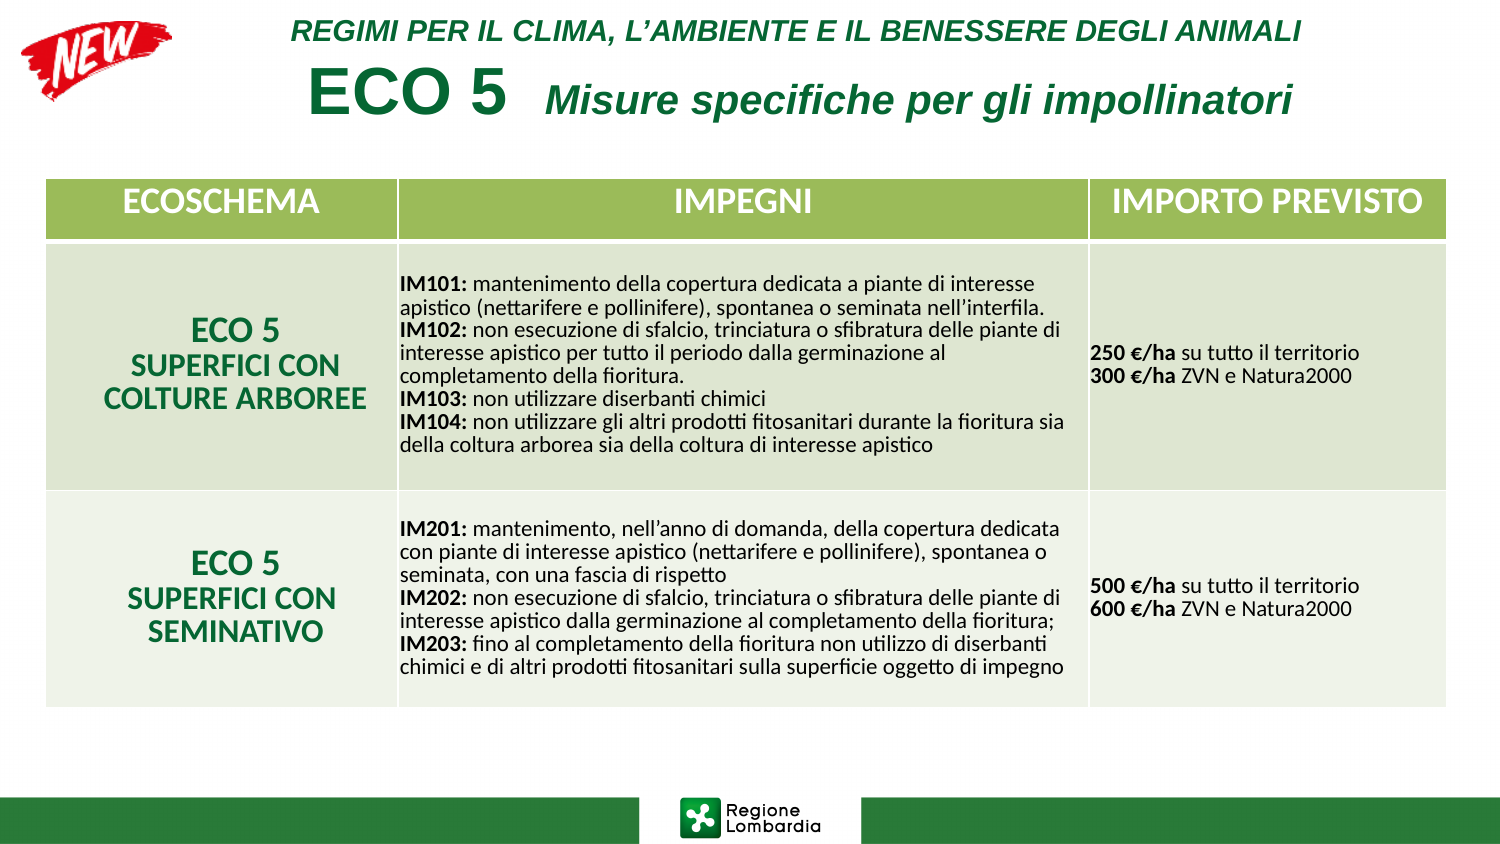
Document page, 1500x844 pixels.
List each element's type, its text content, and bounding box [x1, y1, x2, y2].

subtitle [0, 167, 1500, 775]
table_cell 500 €/ha su tutto il territorio 600 €/ha ZVN e Natura2000 [1090, 491, 1446, 707]
table_cell ECO 5 SUPERFICI CON COLTURE ARBOREE [46, 244, 397, 490]
table_header IMPEGNI [399, 179, 1088, 239]
picture [0, 0, 1500, 167]
picture [0, 775, 1500, 844]
table_header IMPORTO PREVISTO [1090, 179, 1446, 239]
table_cell IM101: mantenimento della copertura dedicata a piante di interesse apistico (nettarifere e pollinifere), spontanea o seminata nell’interfila. IM102: non esecuzione di sfalcio, trinciatura o sfibratura delle piante di interesse apistico per tutto il periodo dalla germinazione al completamento della fioritura. IM103: non utilizzare diserbanti chimici IM104: non utilizzare gli altri prodotti fitosanitari durante la fioritura sia della coltura arborea sia della coltura di interesse apistico [399, 244, 1088, 490]
table_cell 250 €/ha su tutto il territorio 300 €/ha ZVN e Natura2000 [1090, 244, 1446, 490]
title REGIMI PER IL CLIMA, L’AMBIENTE E IL BENESSERE DEGLI ANIMALI ECO 5 Misure specifiche per gli impollinatori [157, 29, 1444, 110]
table_cell IM201: mantenimento, nell’anno di domanda, della copertura dedicata con piante di interesse apistico (nettarifere e pollinifere), spontanea o seminata, con una fascia di rispetto IM202: non esecuzione di sfalcio, trinciatura o sfibratura delle piante di interesse apistico dalla germinazione al completamento della fioritura; IM203: fino al completamento della fioritura non utilizzo di diserbanti chimici e di altri prodotti fitosanitari sulla superficie oggetto di impegno [399, 491, 1088, 707]
table_cell ECO 5 SUPERFICI CON SEMINATIVO [46, 491, 397, 707]
table_header ECOSCHEMA [46, 179, 397, 239]
